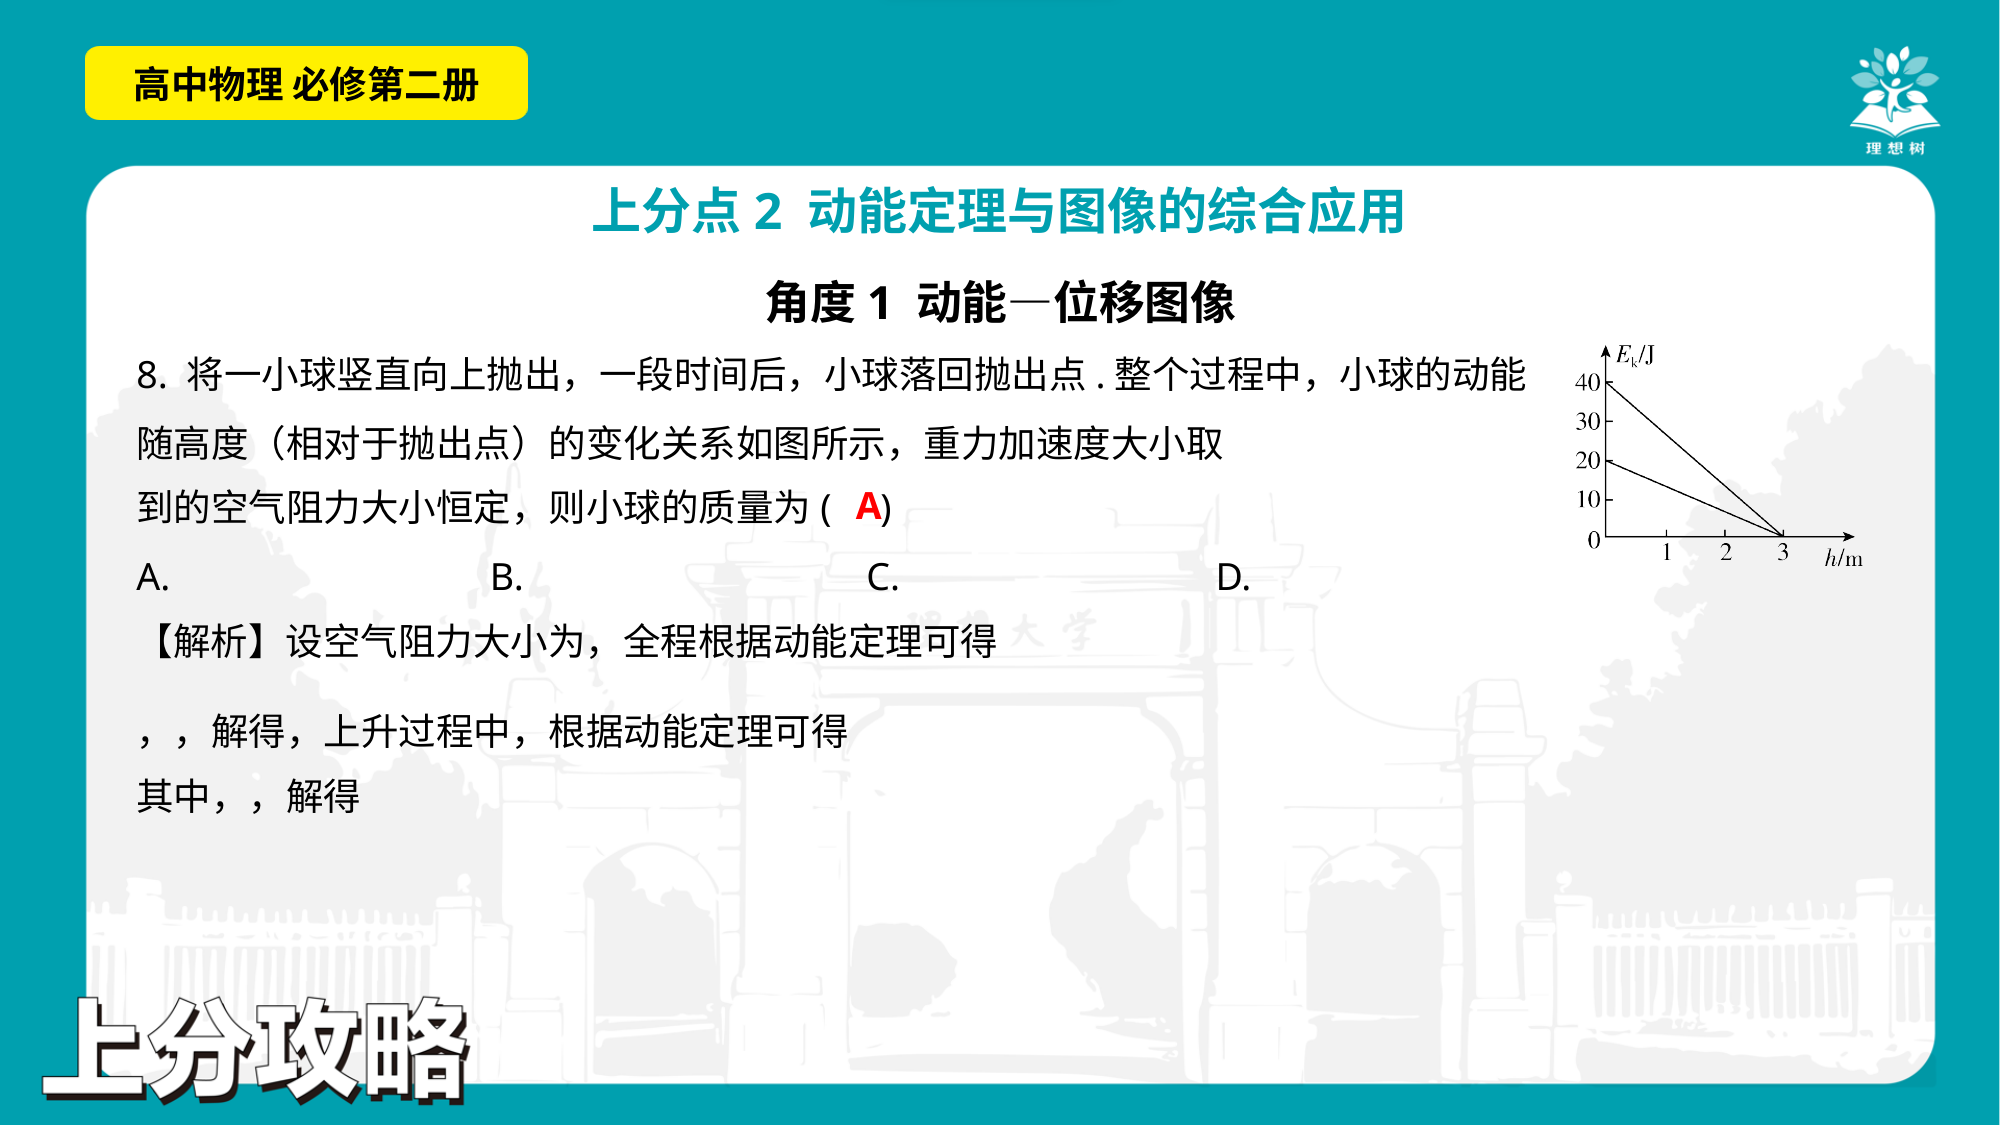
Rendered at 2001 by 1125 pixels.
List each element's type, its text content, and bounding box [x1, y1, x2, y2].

text_box 角度1 动能—位移图像 [136, 247, 1865, 387]
picture [0, 0, 2000, 1125]
text_box A [841, 462, 896, 521]
